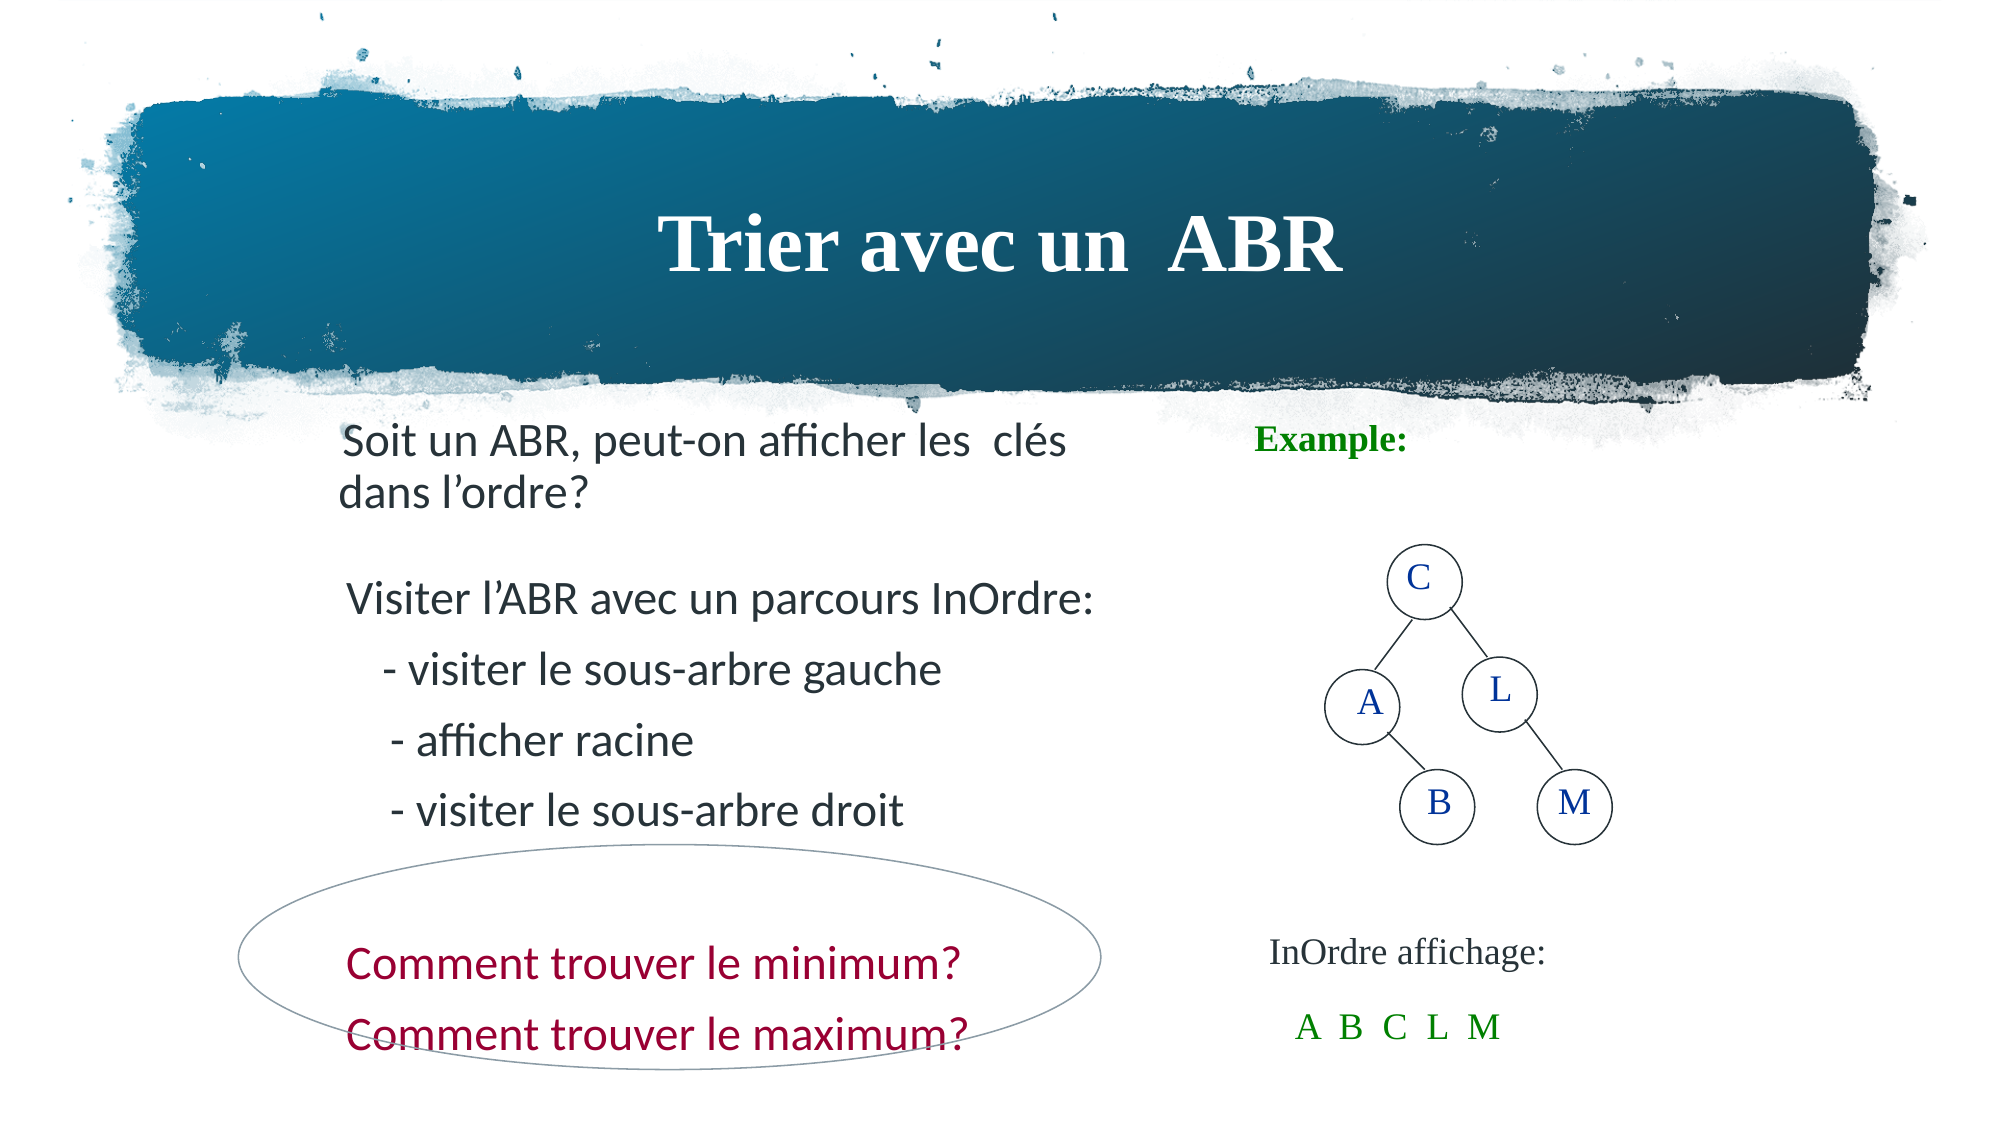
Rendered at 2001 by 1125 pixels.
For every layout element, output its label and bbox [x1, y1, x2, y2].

picture [0, 0, 2000, 1125]
text_box [1324, 544, 1613, 845]
